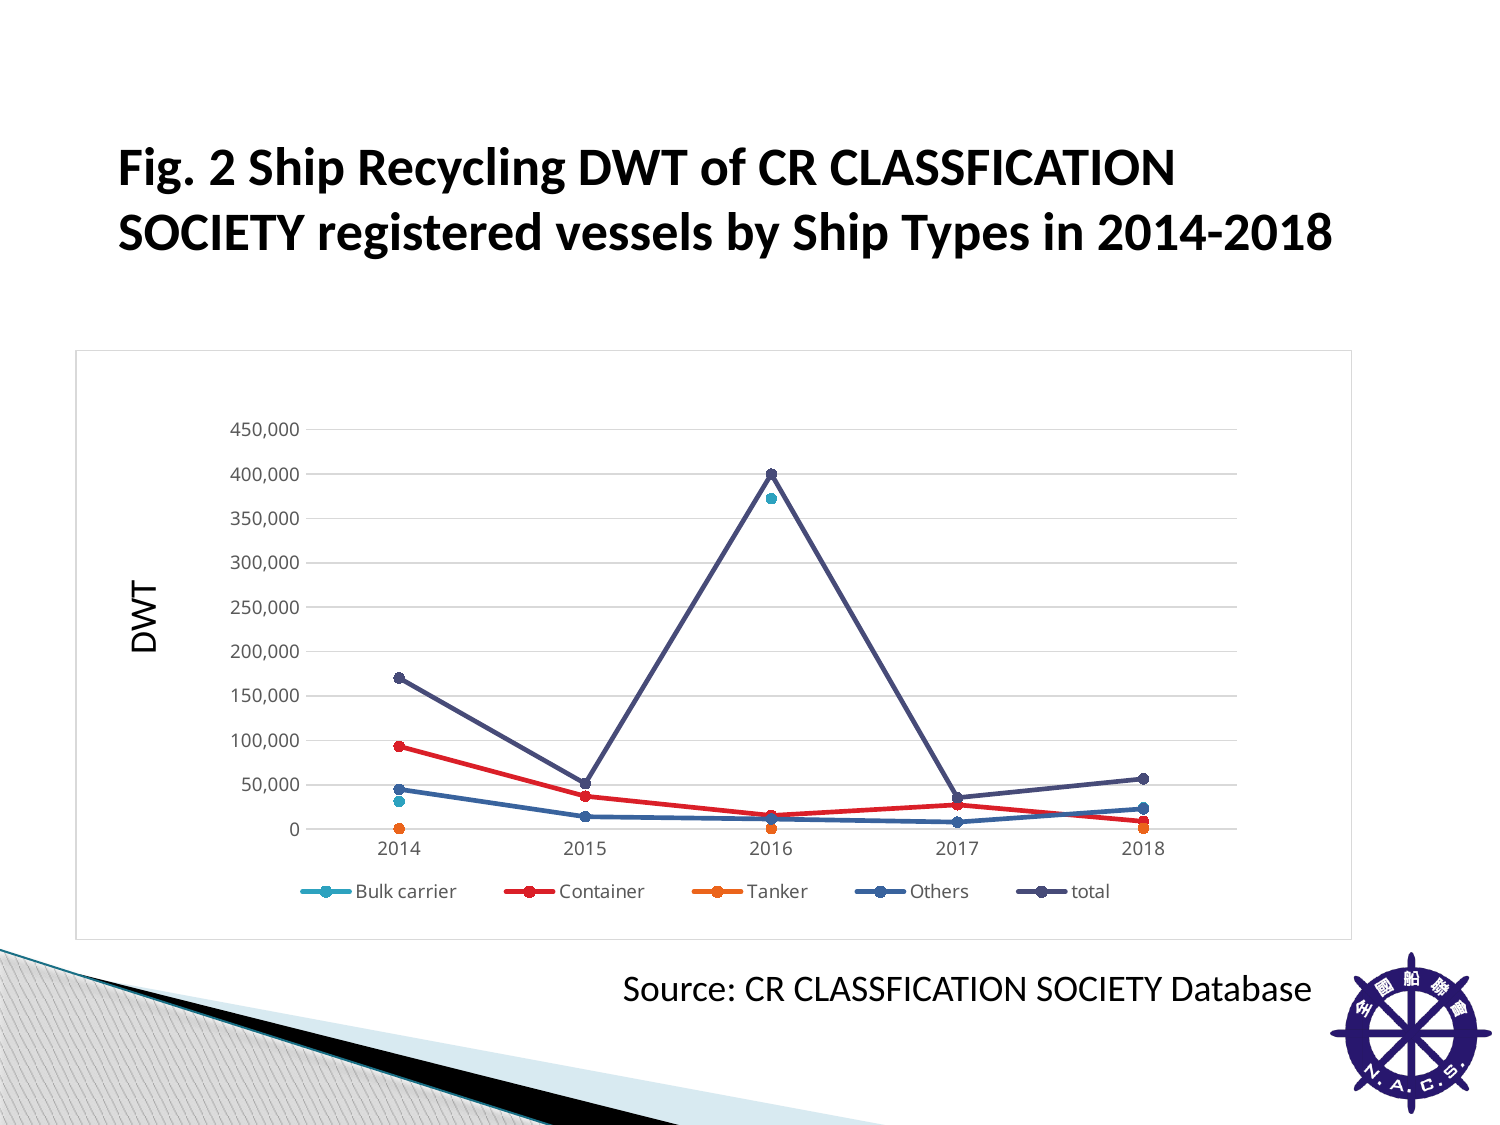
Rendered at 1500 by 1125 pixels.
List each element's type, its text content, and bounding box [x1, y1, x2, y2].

chart [74, 349, 1353, 941]
text_box Source: CR CLASSFICATION SOCIETY Database [608, 956, 1326, 1016]
picture [1330, 951, 1492, 1114]
text_box Fig. 2 Ship Recycling DWT of CR CLASSFICATION SOCIETY registered vessels by Ship Types in 2014-2018 [103, 123, 1376, 269]
